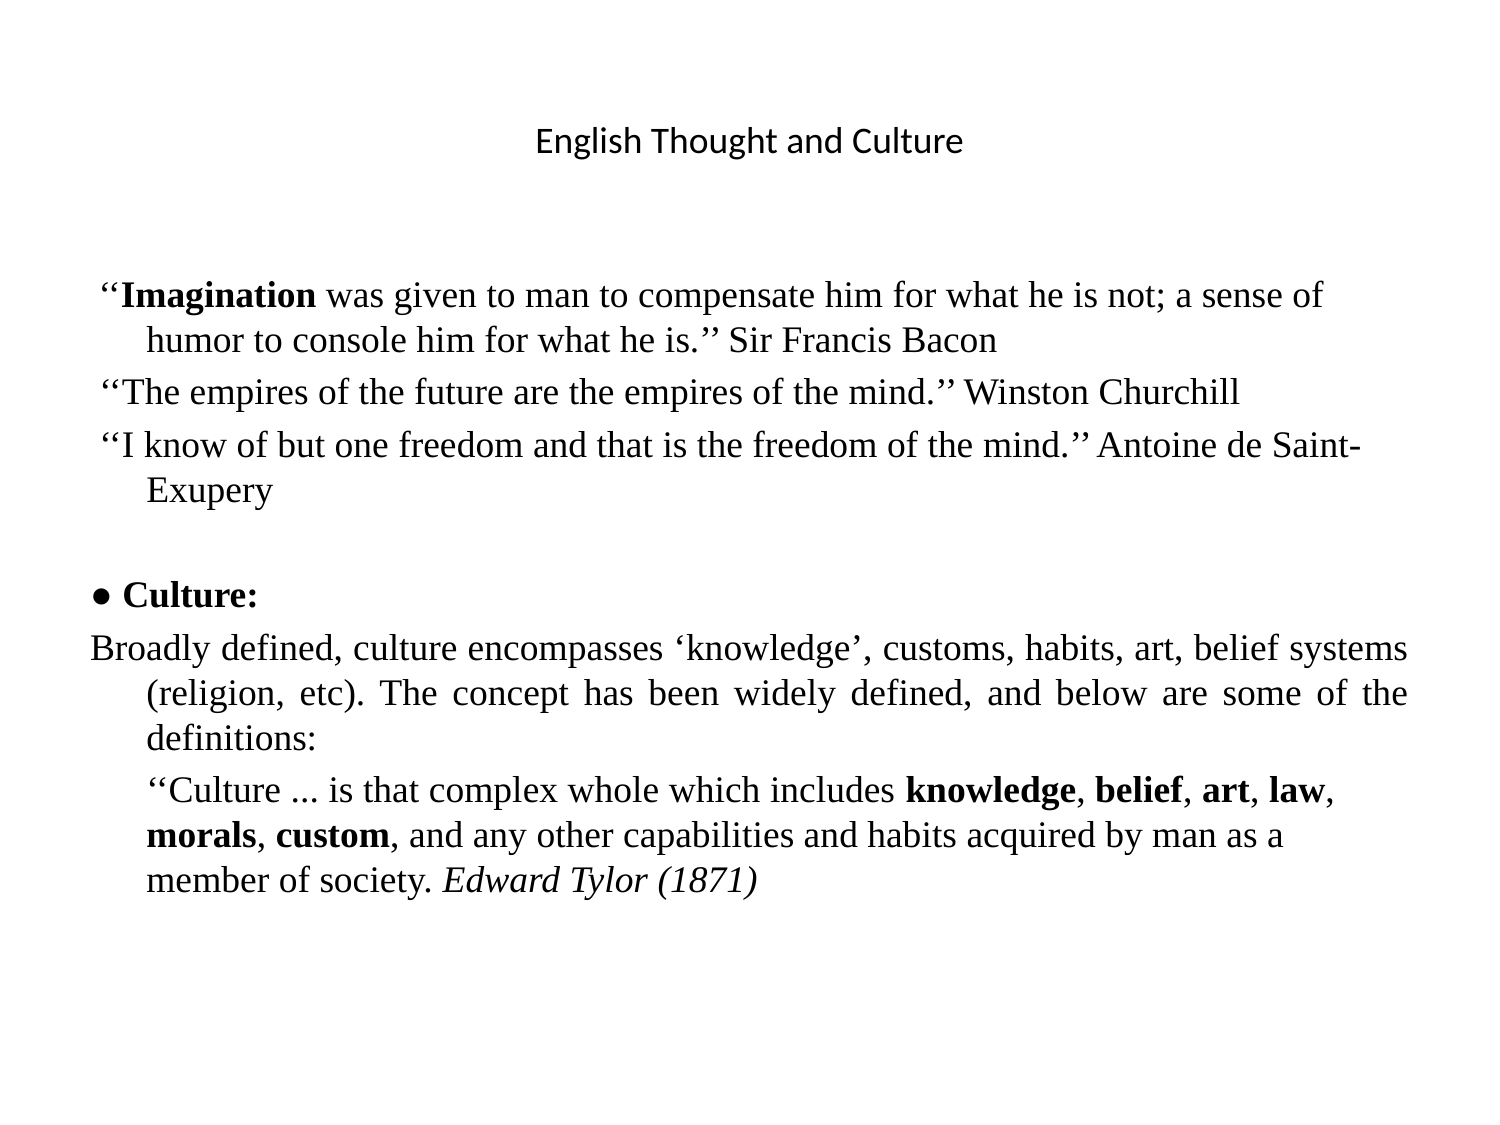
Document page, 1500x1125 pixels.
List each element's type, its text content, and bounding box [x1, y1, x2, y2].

title English Thought and Culture [75, 45, 1425, 233]
list ‘‘Imagination was given to man to compensate him for what he is not; a sense of humor to console him for what he is.’’ Sir Francis Bacon ‘‘The empires of the future are the empires of the mind.’’ Winston Churchill ‘‘I know of but one freedom and that is the freedom of the mind.’’ Antoine de Saint-Exupery ● Culture: Broadly defined, culture encompasses ‘knowledge’, customs, habits, art, belief systems (religion, etc). The concept has been widely defined, and below are some of the definitions: ‘‘Culture ... is that complex whole which includes knowledge, belief, art, law, morals, custom, and any other capabilities and habits acquired by man as a member of society. Edward Tylor (1871) [75, 262, 1425, 1005]
